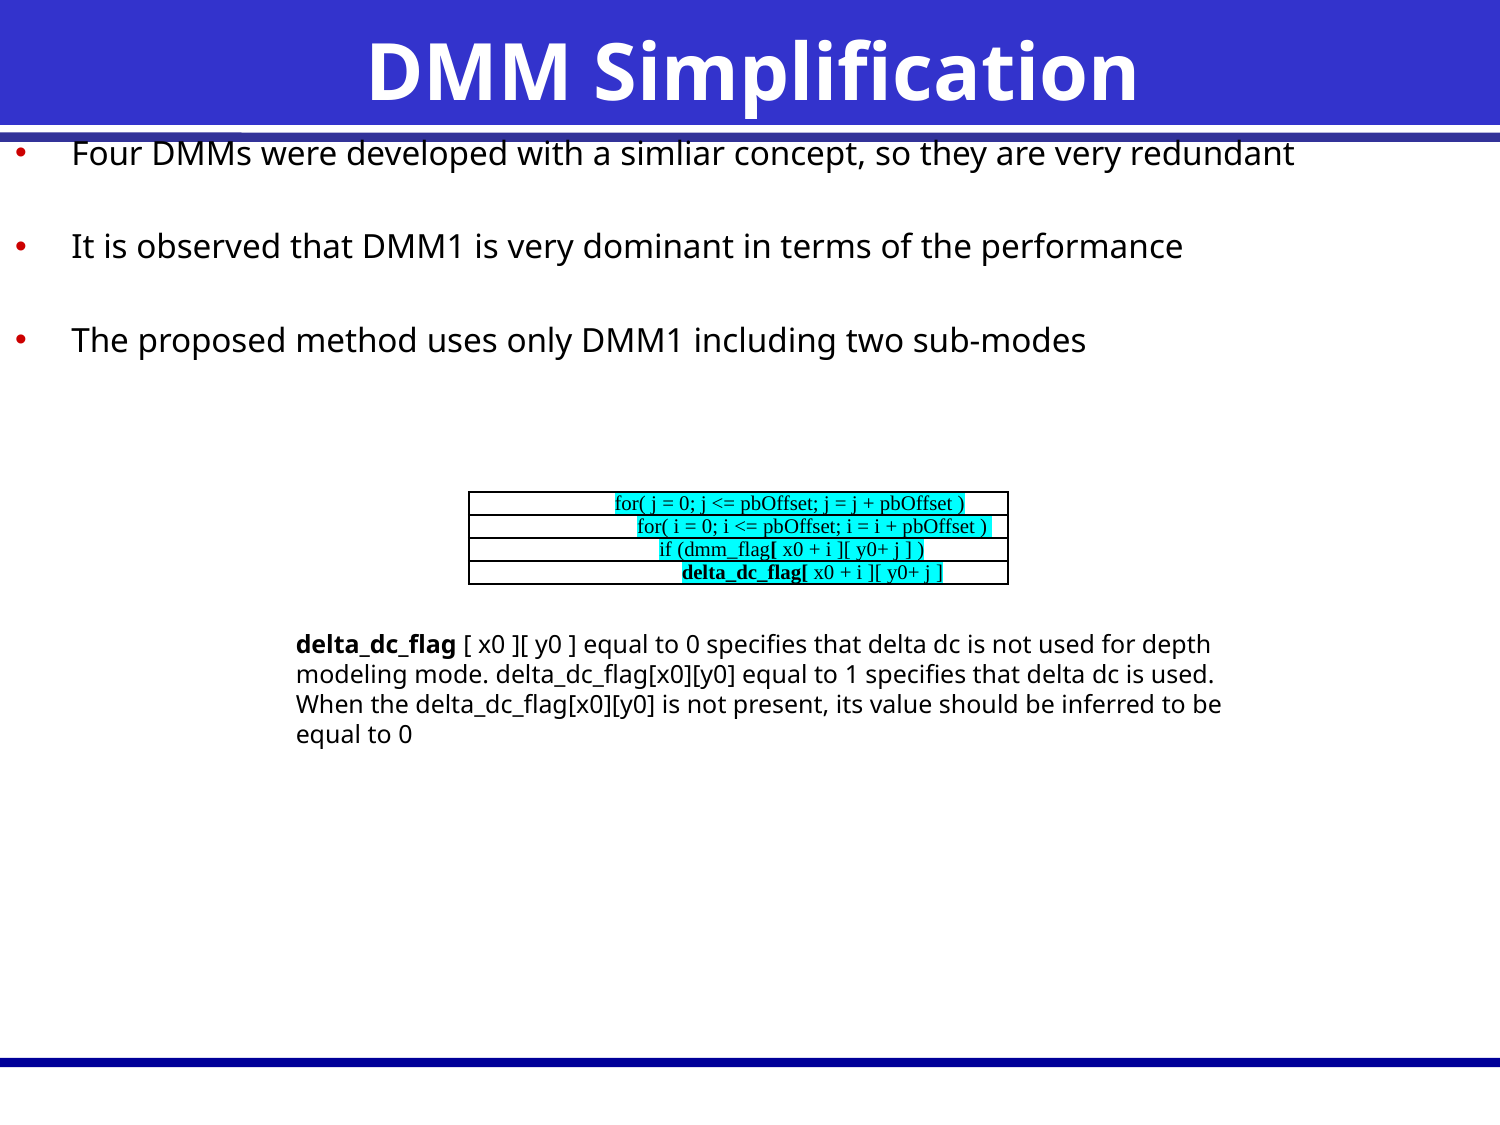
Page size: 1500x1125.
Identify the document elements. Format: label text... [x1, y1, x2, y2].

table_cell if (dmm_flag[ x0 + i ][ y0+ j ] ) [470, 539, 1007, 560]
table_header for( j = 0; j <= pbOffset; j = j + pbOffset ) [470, 493, 1007, 514]
list Four DMMs were developed with a simliar concept, so they are very redundant It is observed that DMM1 is very dominant in terms of the performance The proposed method uses only DMM1 including two sub-modes [0, 125, 1500, 1038]
text_box delta_dc_flag [ x0 ][ y0 ] equal to 0 specifies that delta dc is not used for depth modeling mode. delta_dc_flag[x0][y0] equal to 1 specifies that delta dc is used. When the delta_dc_flag[x0][y0] is not present, its value should be inferred to be equal to 0 [281, 621, 1289, 756]
table_cell for( i = 0; i <= pbOffset; i = i + pbOffset ) [470, 516, 1007, 537]
table_cell delta_dc_flag[ x0 + i ][ y0+ j ] [470, 562, 1007, 583]
title DMM Simplification [46, 12, 1460, 125]
